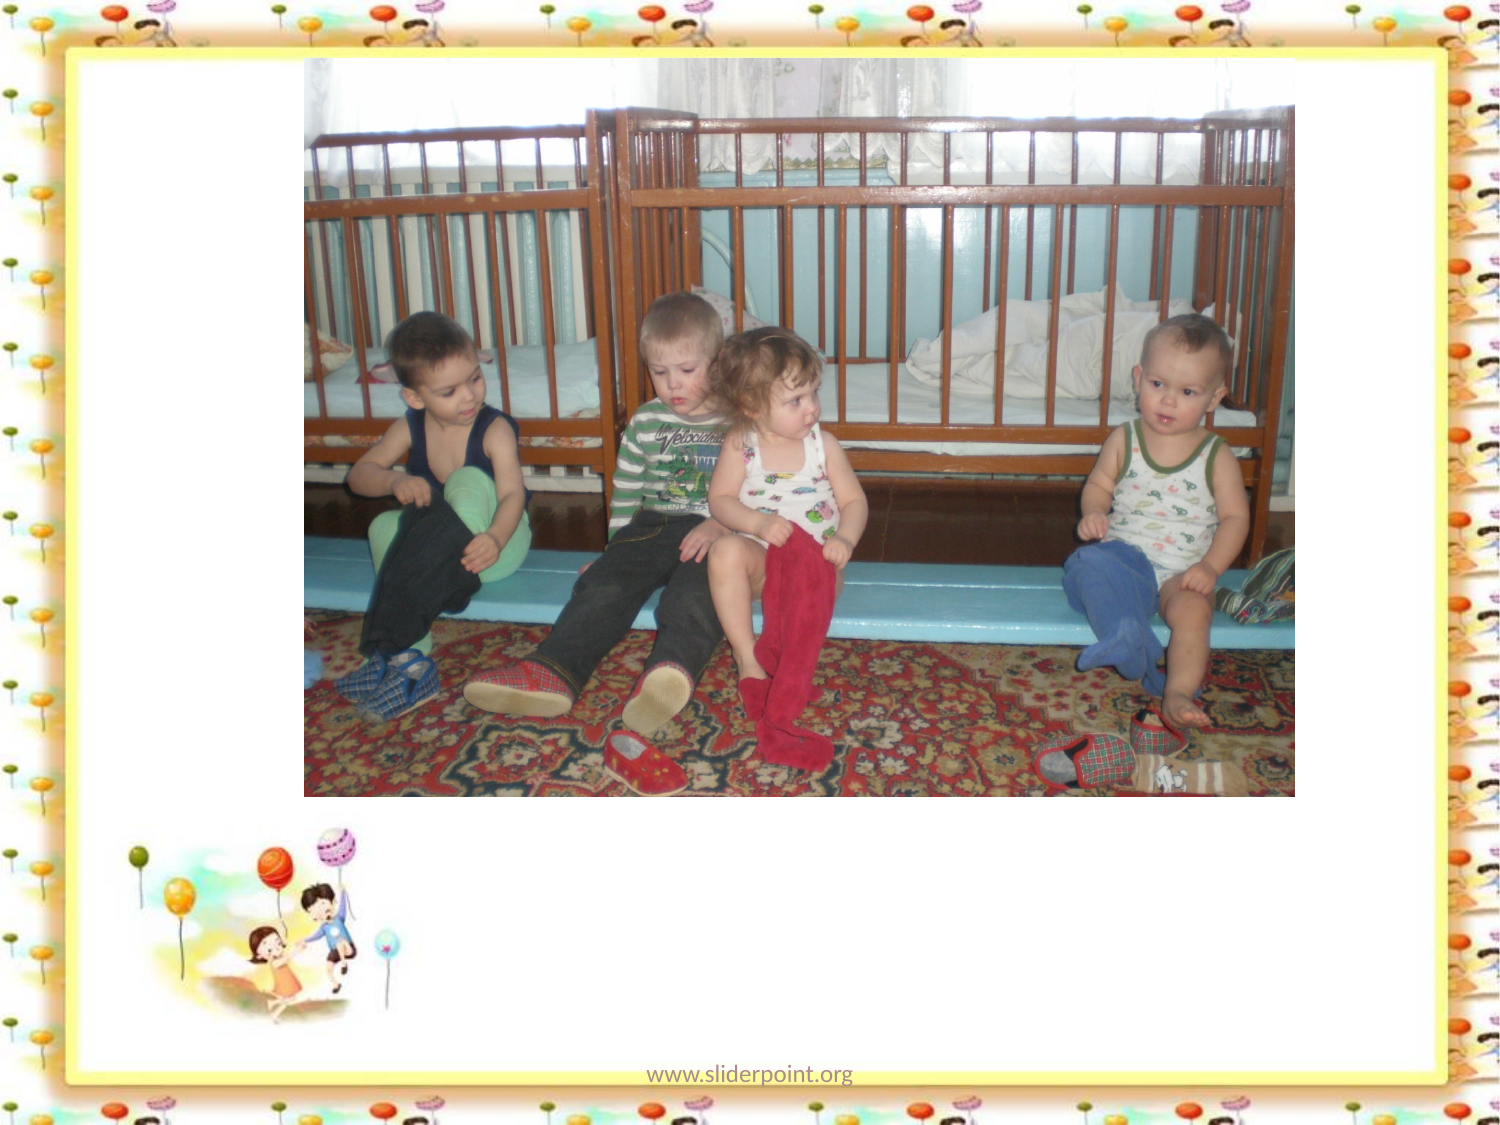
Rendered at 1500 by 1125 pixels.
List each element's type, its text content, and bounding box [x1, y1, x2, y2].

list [304, 58, 1295, 798]
footer www.sliderpoint.org [512, 1042, 988, 1103]
picture [0, 0, 1500, 1125]
